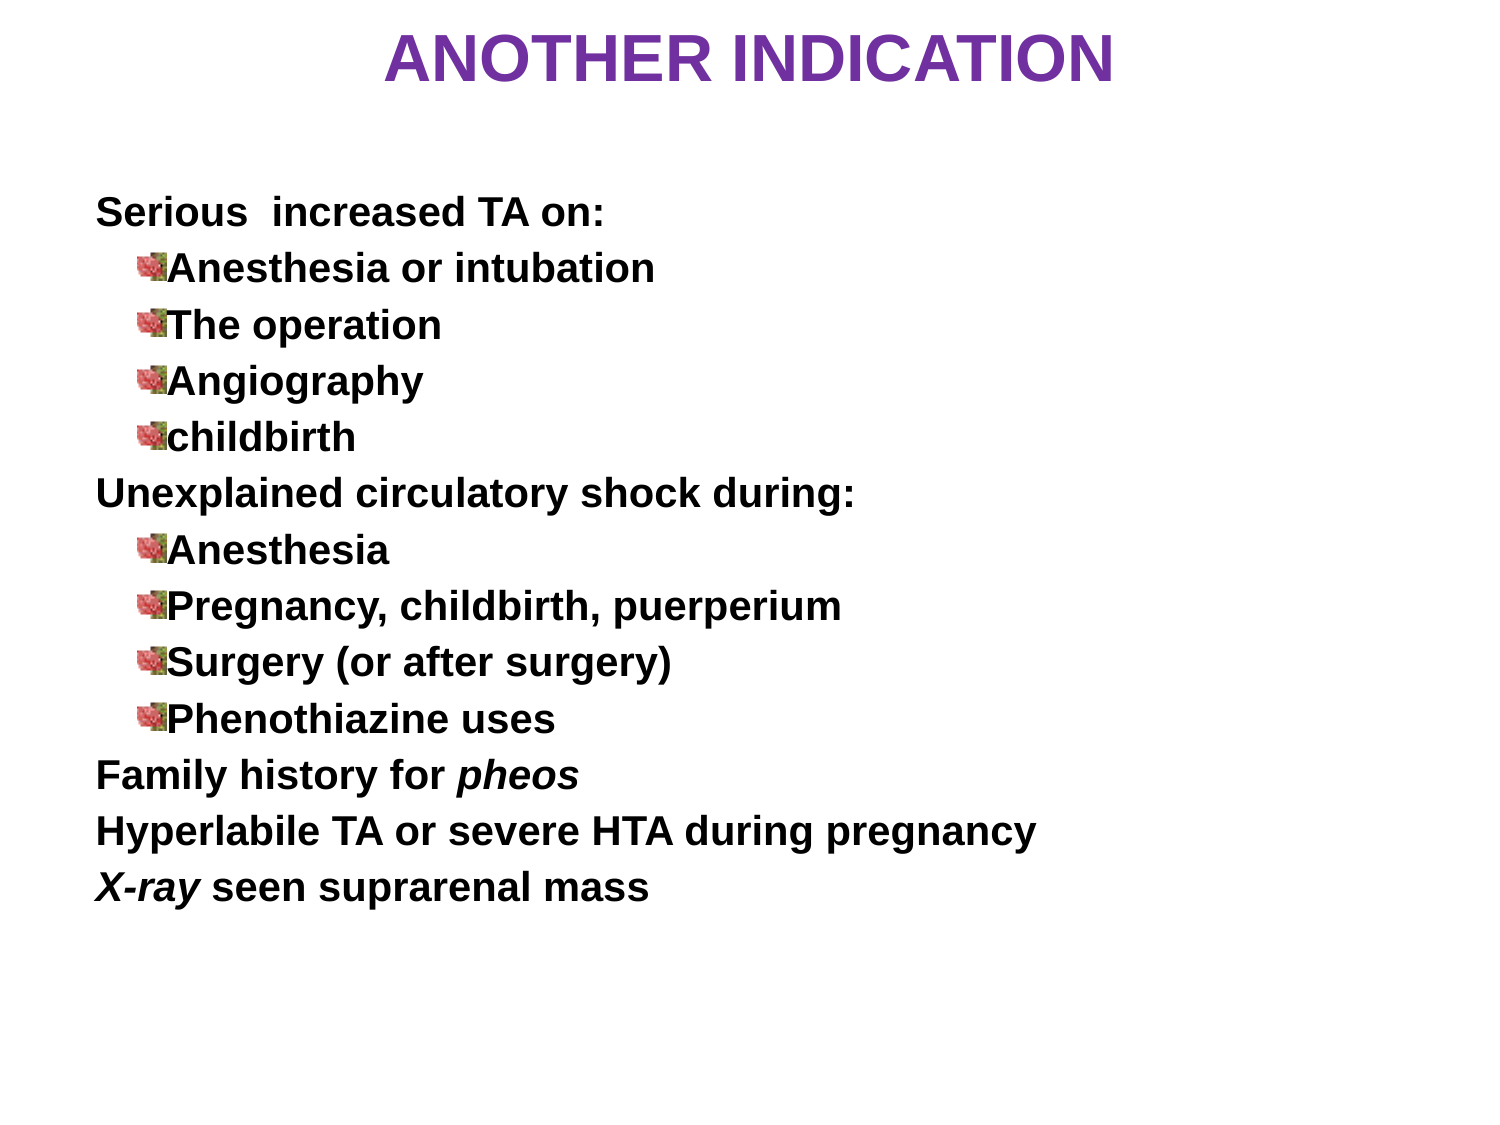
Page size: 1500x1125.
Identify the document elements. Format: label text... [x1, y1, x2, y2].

picture [137, 645, 167, 675]
picture [137, 589, 167, 619]
text_box Serious increased TA on: Anesthesia or intubation The operation Angiography childbirth Unexplained circulatory shock during: Anesthesia Pregnancy, childbirth, puerperium Surgery (or after surgery) Phenothiazine uses Family history for pheos Hyperlabile TA or severe HTA during pregnancy X-ray seen suprarenal mass [95, 137, 1469, 911]
picture [137, 532, 167, 563]
picture [137, 420, 167, 450]
picture [137, 251, 167, 281]
picture [137, 307, 167, 337]
picture [137, 364, 167, 394]
text_box ANOTHER INDICATION [0, 24, 1500, 97]
picture [137, 701, 167, 731]
